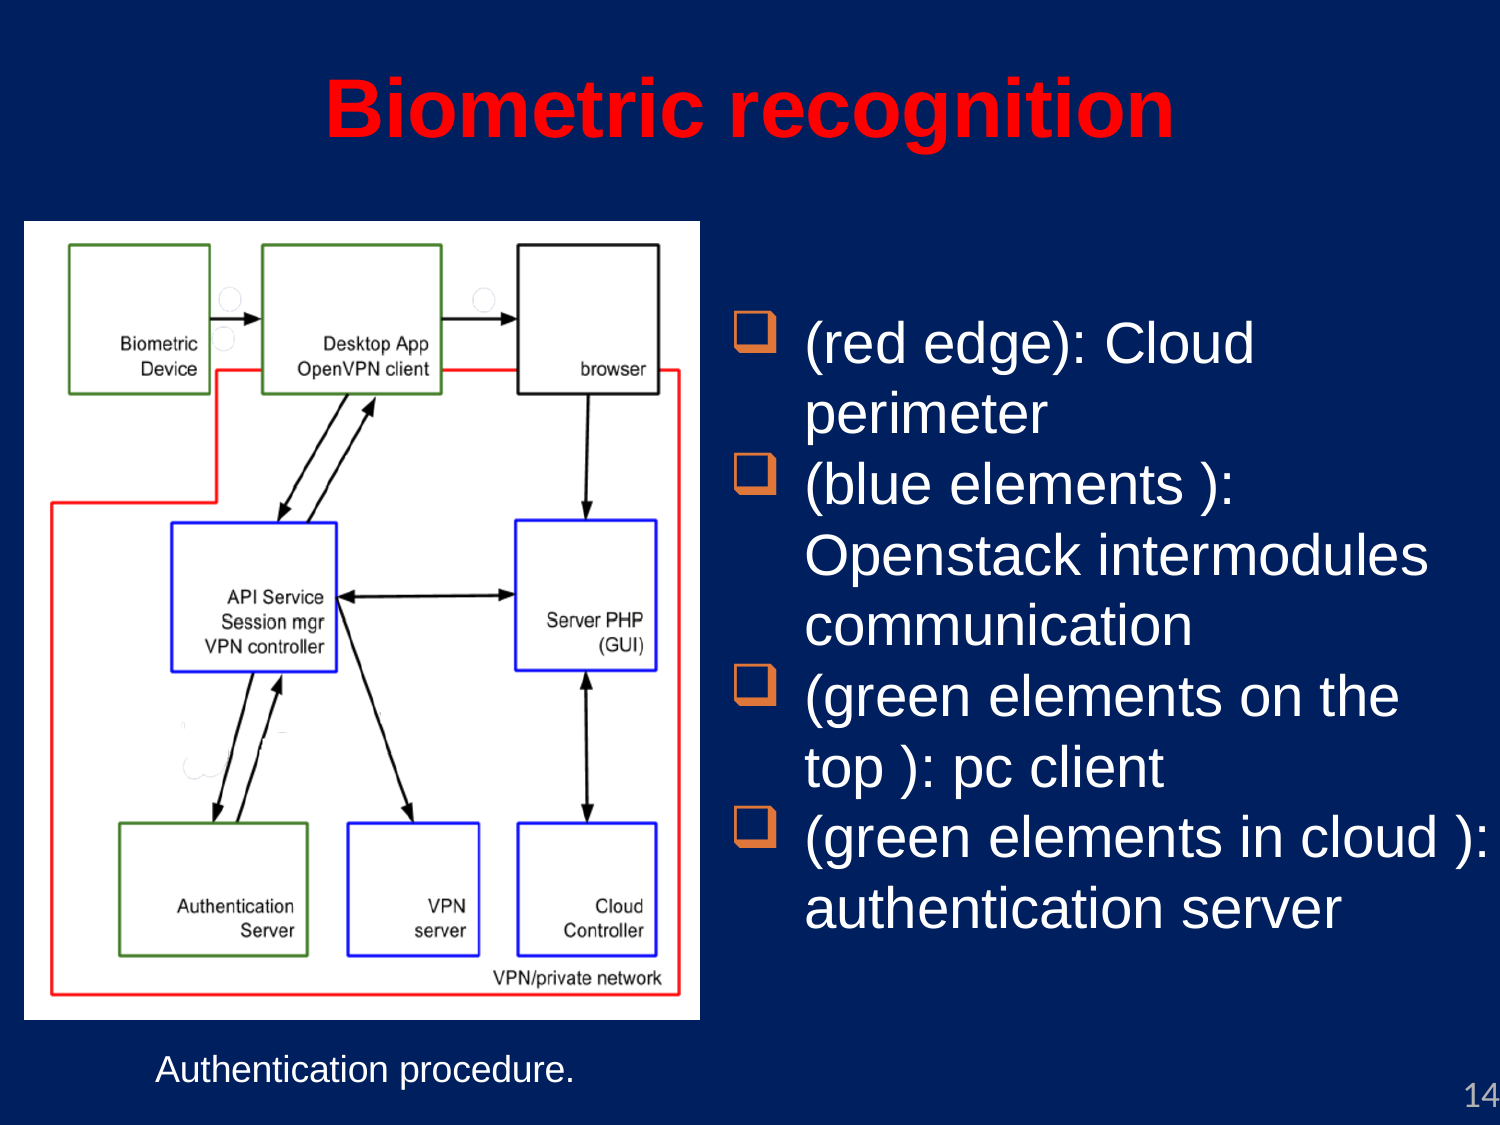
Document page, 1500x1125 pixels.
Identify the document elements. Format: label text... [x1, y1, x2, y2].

slide_number 14 [1437, 1069, 1500, 1125]
text_box (red edge): Cloud perimeter (blue elements ): Openstack intermodules communication (green elements on the top ): pc client (green elements in cloud ): authentication server [712, 296, 1500, 993]
picture [24, 221, 701, 1020]
title Biometric recognition [44, 53, 1456, 155]
text_box Authentication procedure. [140, 1037, 591, 1098]
